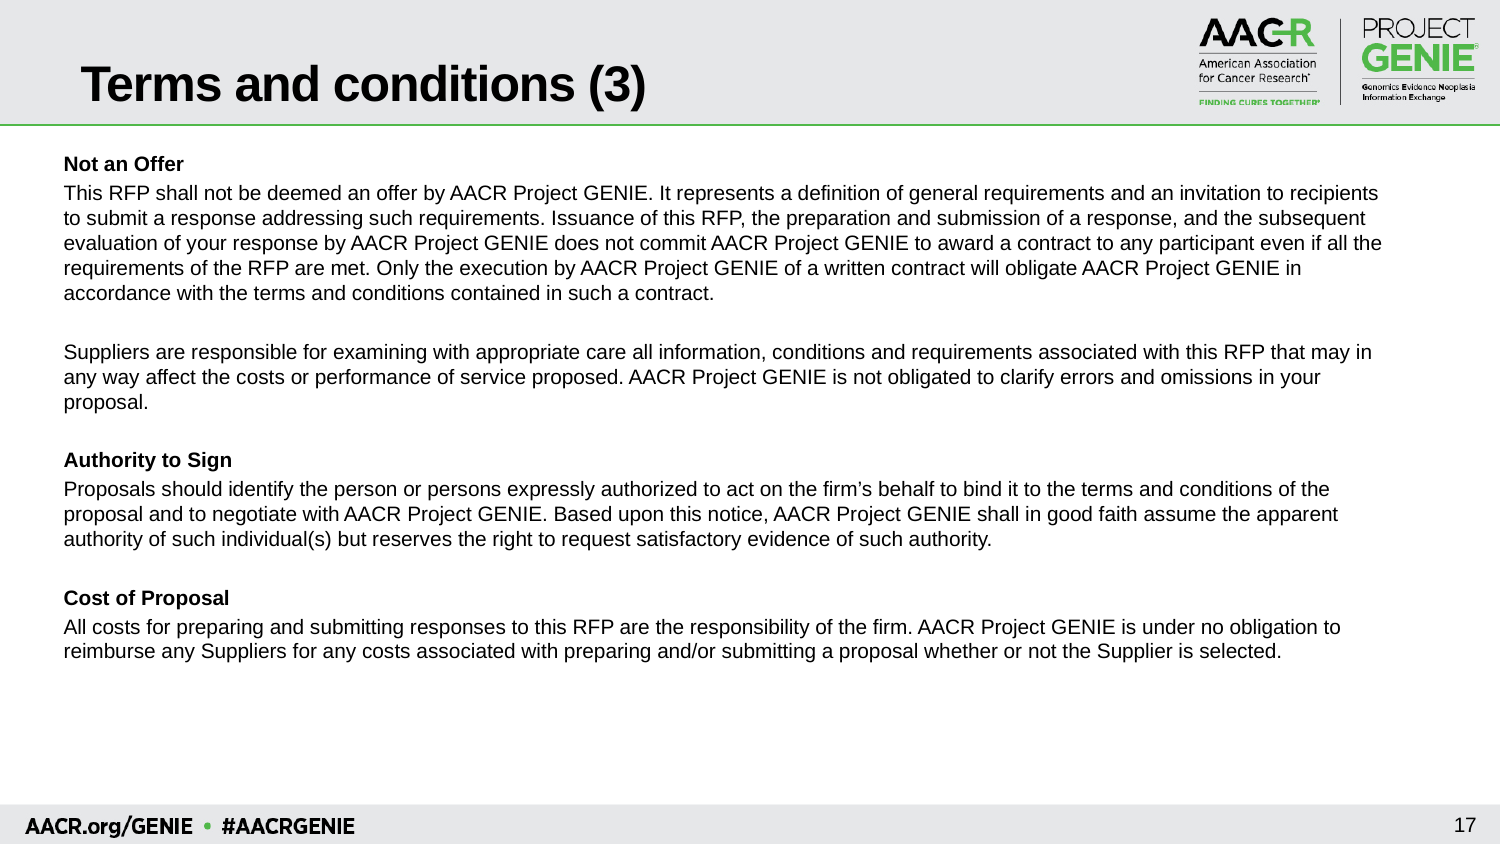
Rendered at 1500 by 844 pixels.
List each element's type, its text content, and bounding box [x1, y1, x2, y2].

list Not an Offer This RFP shall not be deemed an offer by AACR Project GENIE. It represents a definition of general requirements and an invitation to recipients to submit a response addressing such requirements. Issuance of this RFP, the preparation and submission of a response, and the subsequent evaluation of your response by AACR Project GENIE does not commit AACR Project GENIE to award a contract to any participant even if all the requirements of the RFP are met. Only the execution by AACR Project GENIE of a written contract will obligate AACR Project GENIE in accordance with the terms and conditions contained in such a contract. Suppliers are responsible for examining with appropriate care all information, conditions and requirements associated with this RFP that may in any way affect the costs or performance of service proposed. AACR Project GENIE is not obligated to clarify errors and omissions in your proposal. Authority to Sign Proposals should identify the person or persons expressly authorized to act on the firm’s behalf to bind it to the terms and conditions of the proposal and to negotiate with AACR Project GENIE. Based upon this notice, AACR Project GENIE shall in good faith assume the apparent authority of such individual(s) but reserves the right to request satisfactory evidence of such authority. Cost of Proposal All costs for preparing and submitting responses to this RFP are the responsibility of the firm. AACR Project GENIE is under no obligation to reimburse any Suppliers for any costs associated with preparing and/or submitting a proposal whether or not the Supplier is selected. [48, 143, 1399, 731]
title Terms and conditions (3) [65, 2, 1018, 120]
picture [0, 0, 1500, 844]
